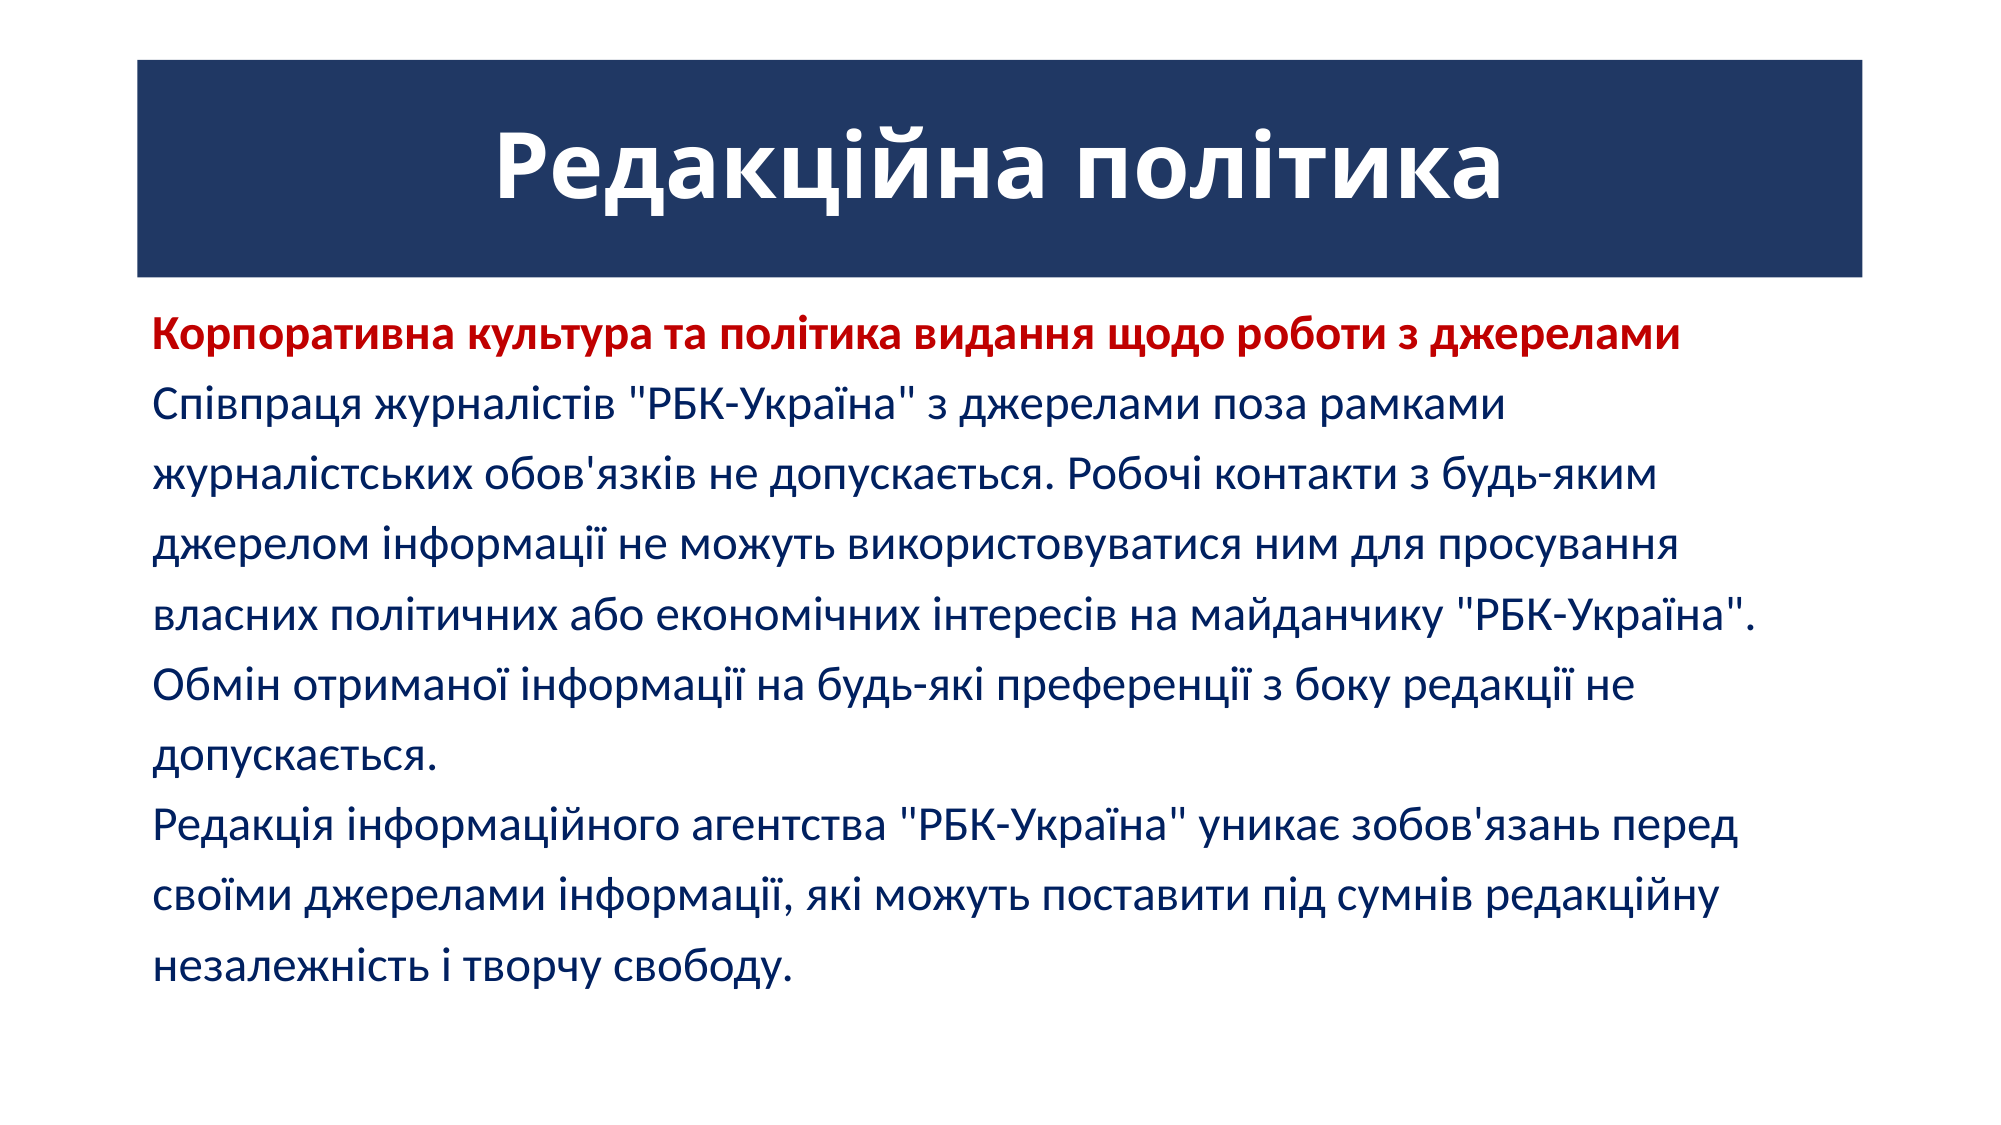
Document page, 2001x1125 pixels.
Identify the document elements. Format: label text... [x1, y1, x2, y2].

title Редакційна політика [137, 59, 1863, 278]
list Корпоративна культура та політика видання щодо роботи з джерелами Співпраця журналістів "РБК-Україна" з джерелами поза рамками журналістських обов'язків не допускається. Робочі контакти з будь-яким джерелом інформації не можуть використовуватися ним для просування власних політичних або економічних інтересів на майданчику "РБК-Україна". Обмін отриманої інформації на будь-які преференції з боку редакції не допускається. Редакція інформаційного агентства "РБК-Україна" уникає зобов'язань перед своїми джерелами інформації, які можуть поставити під сумнів редакційну незалежність і творчу свободу. [137, 299, 1863, 1014]
